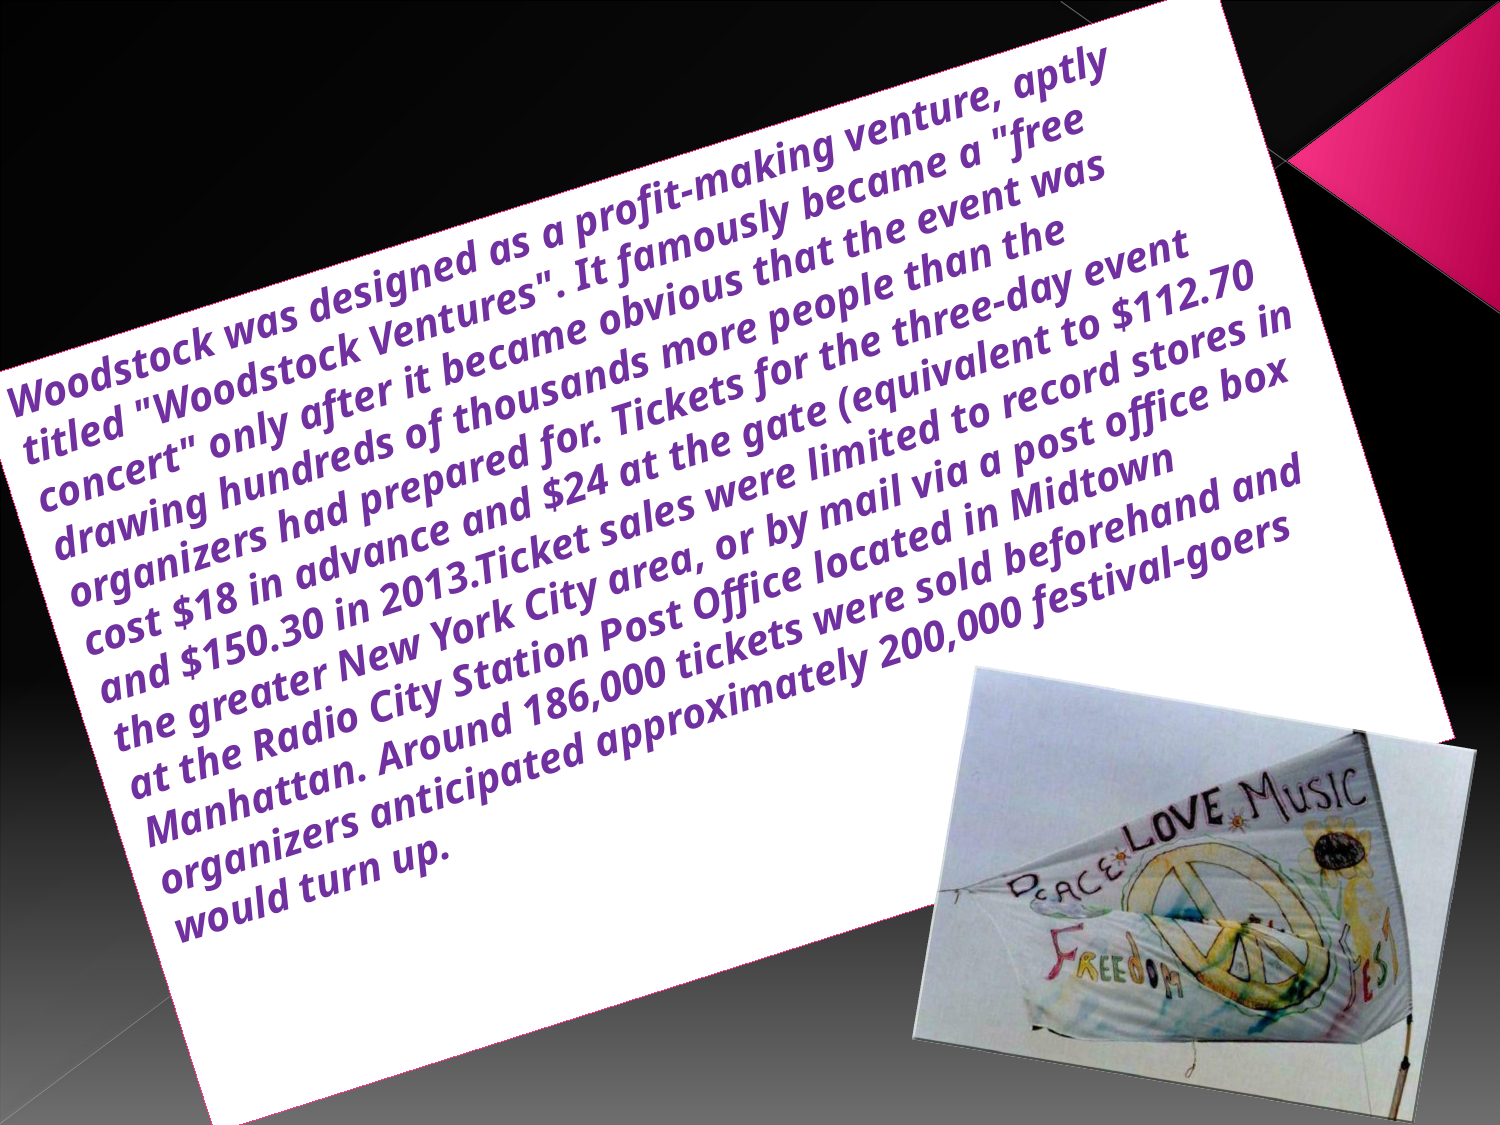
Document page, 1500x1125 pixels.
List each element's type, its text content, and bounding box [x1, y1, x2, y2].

picture [912, 666, 1476, 1123]
list Woodstock was designed as a profit-making venture, aptly titled "Woodstock Ventures". It famously became a "free concert" only after it became obvious that the event was drawing hundreds of thousands more people than the organizers had prepared for. Tickets for the three-day event cost $18 in advance and $24 at the gate (equivalent to $112.70 and $150.30 in 2013.Ticket sales were limited to record stores in the greater New York City area, or by mail via a post office box at the Radio City Station Post Office located in Midtown Manhattan. Around 186,000 tickets were sold beforehand and organizers anticipated approximately 200,000 festival-goers would turn up. [0, 0, 1441, 1125]
